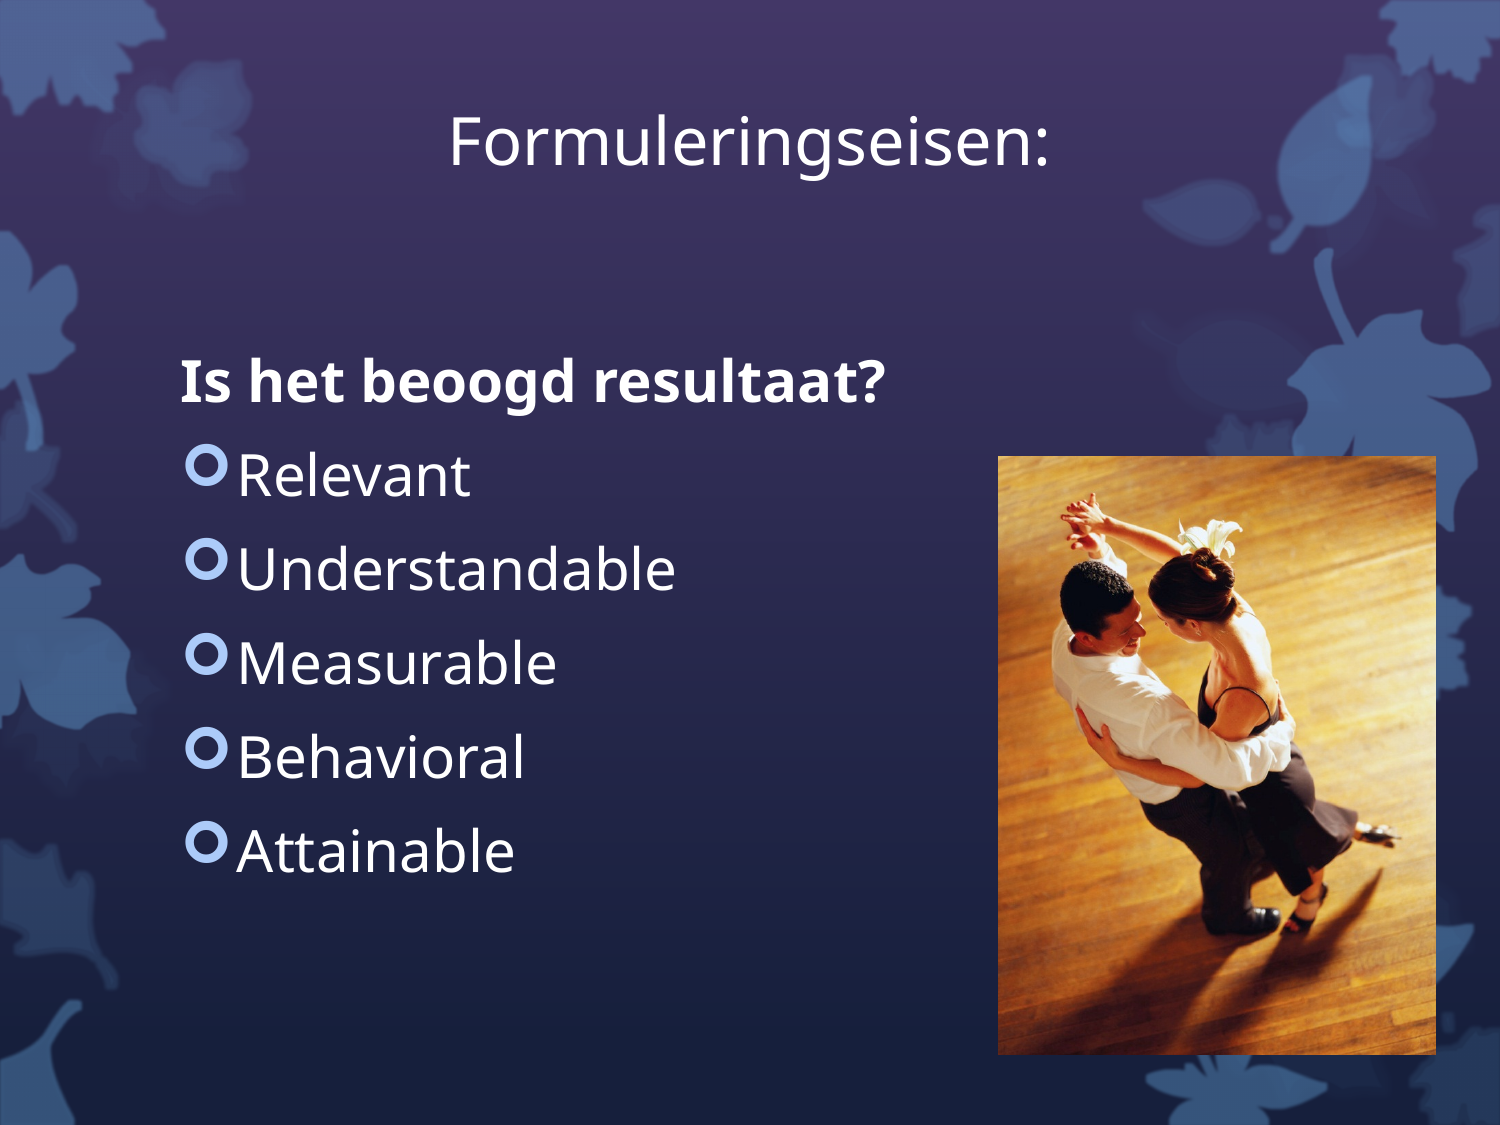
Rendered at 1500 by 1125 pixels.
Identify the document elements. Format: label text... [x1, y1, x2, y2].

list Is het beoogd resultaat? Relevant Understandable Measurable Behavioral Attainable [165, 267, 1335, 962]
title Formuleringseisen: [165, 30, 1335, 267]
picture [997, 455, 1436, 1055]
